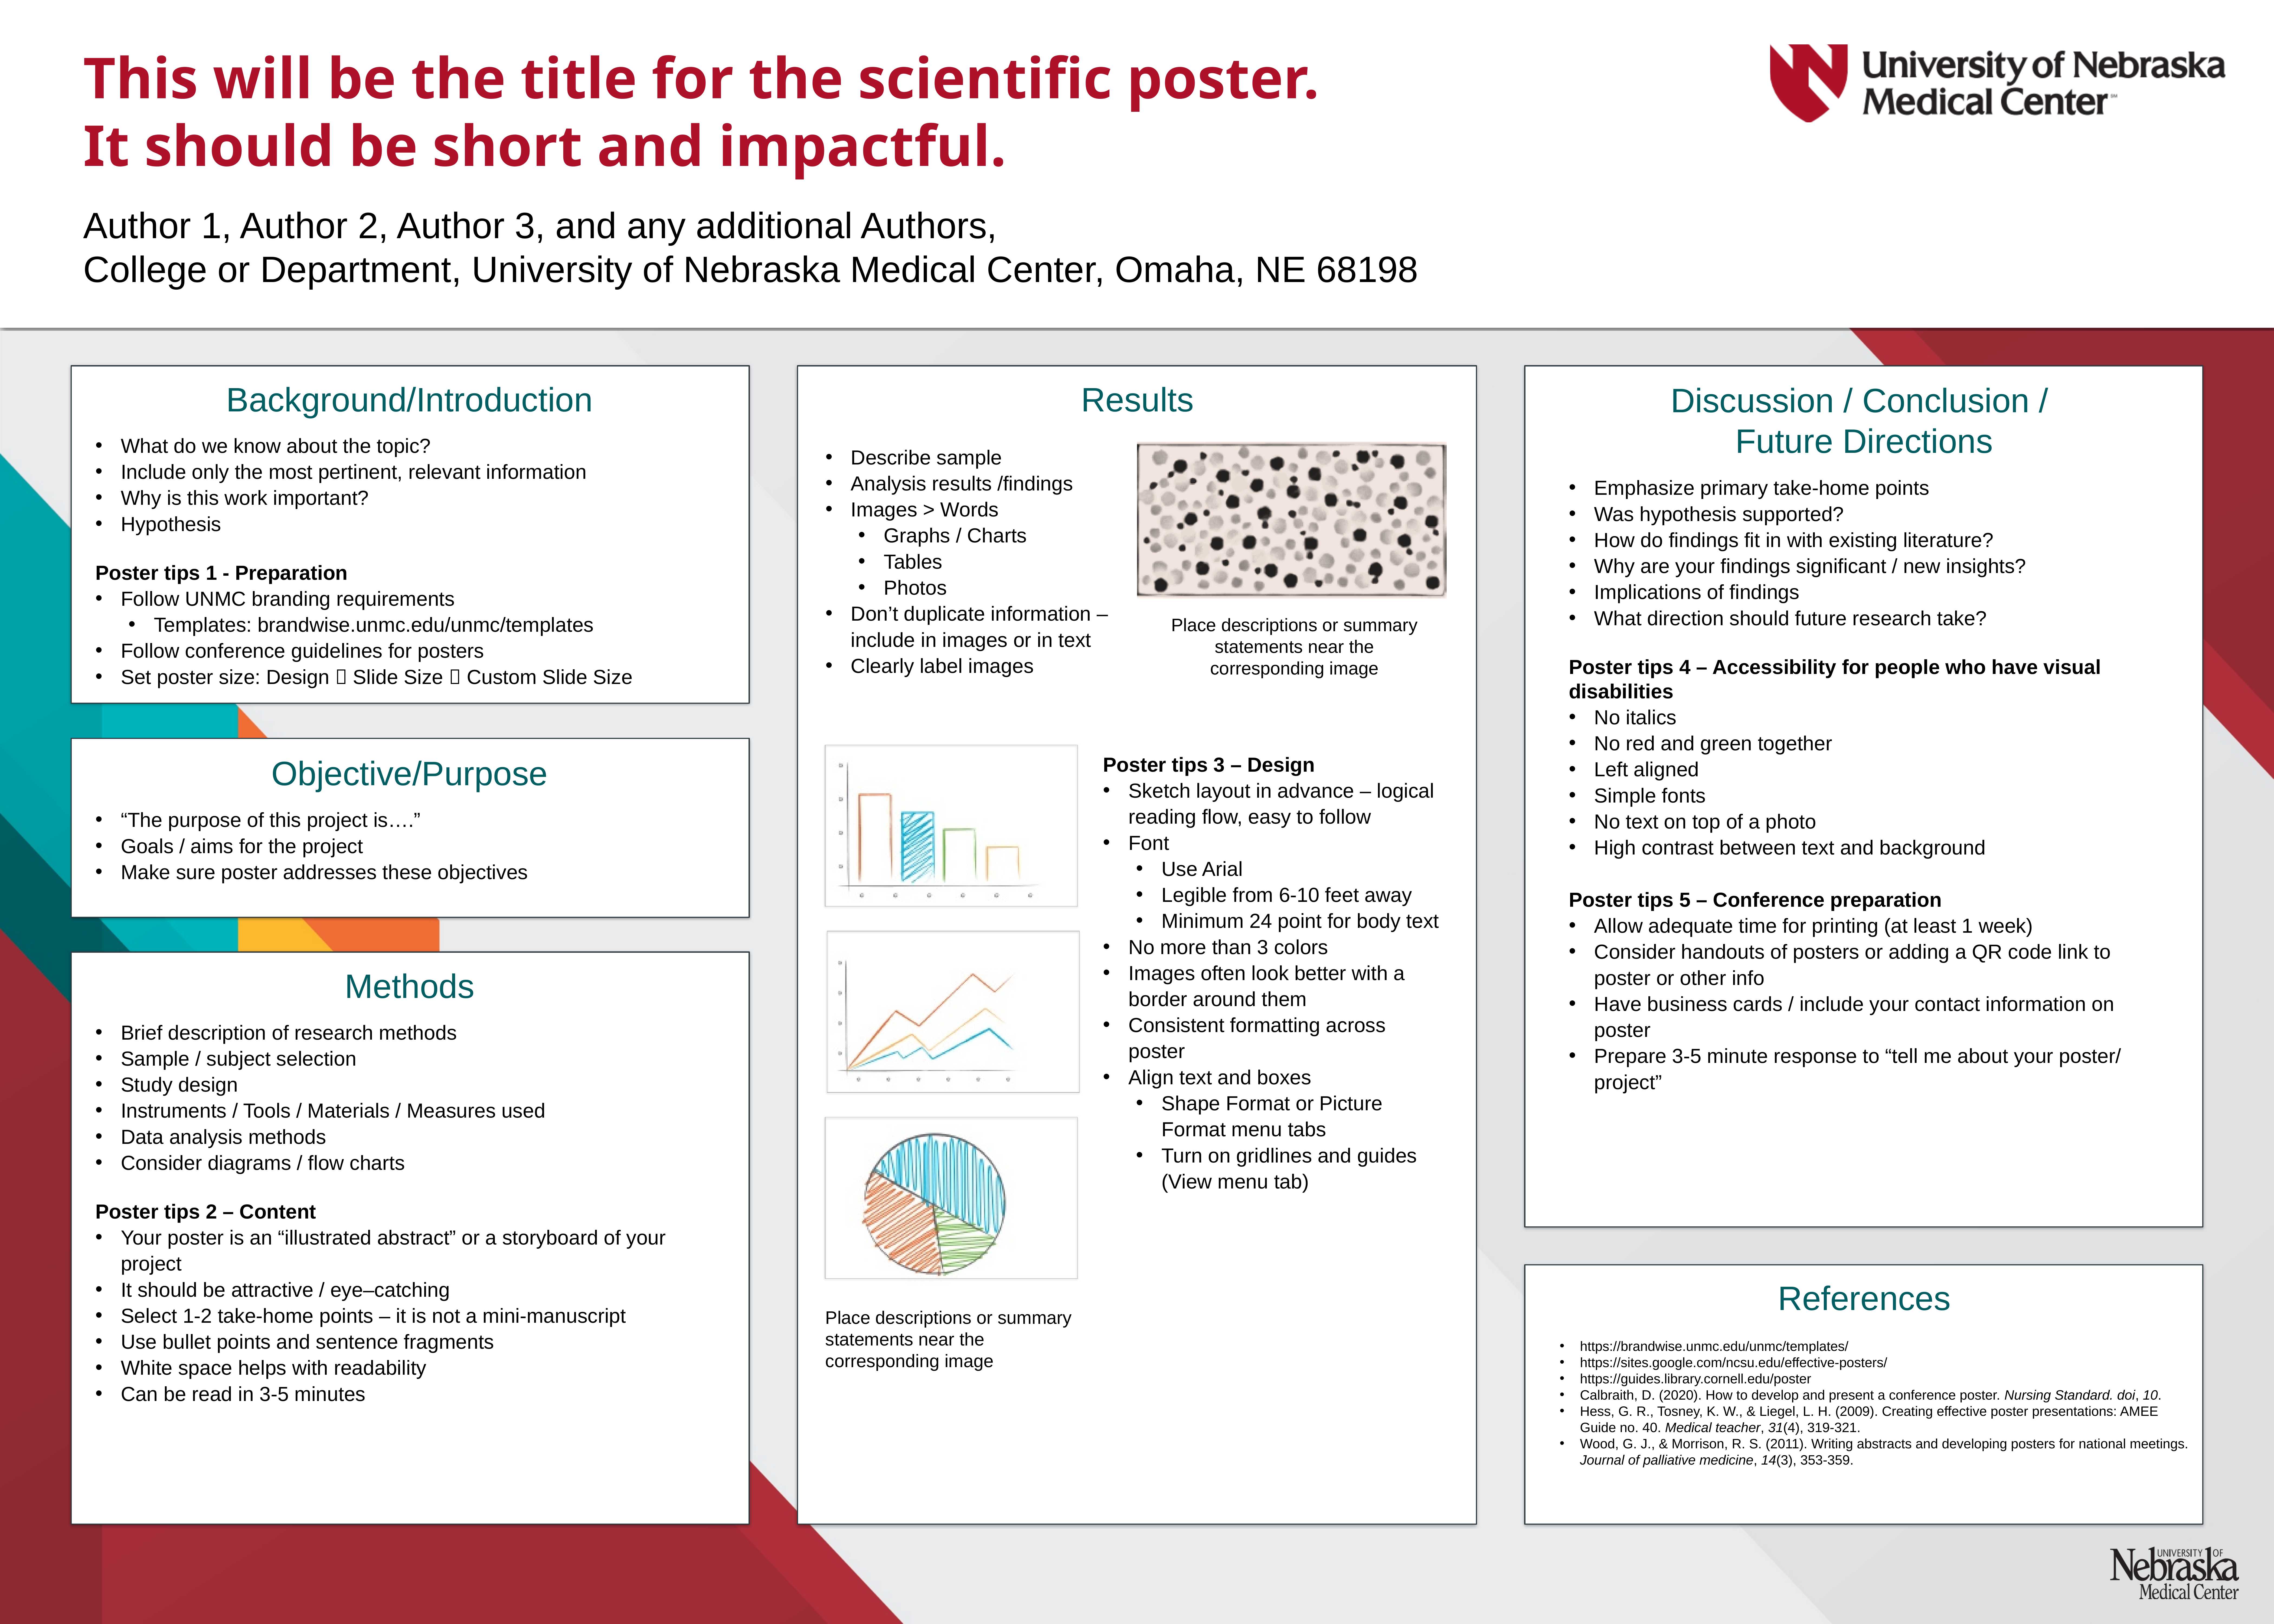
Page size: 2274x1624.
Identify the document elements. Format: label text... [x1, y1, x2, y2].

text_box Objective/Purpose [71, 749, 748, 794]
text_box Place descriptions or summary statements near the corresponding image [1164, 611, 1425, 680]
text_box [1067, 745, 1078, 906]
text_box https://brandwise.unmc.edu/unmc/templates/ https://sites.google.com/ncsu.edu/effective-posters/ https://guides.library.cornell.edu/poster Calbraith, D. (2020). How to develop and present a conference poster. Nursing Standard. doi, 10. Hess, G. R., Tosney, K. W., & Liegel, L. H. (2009). Creating effective poster presentations: AMEE Guide no. 40. Medical teacher, 31(4), 319-321. Wood, G. J., & Morrison, R. S. (2011). Writing abstracts and developing posters for national meetings. Journal of palliative medicine, 14(3), 353-359. [1556, 1335, 2194, 1470]
title This will be the title for the scientific poster. It should be short and impactful. [79, 292, 1493, 315]
title This will be the title for the scientific poster. It should be short and impactful. [79, 40, 1493, 199]
text_box What do we know about the topic? Include only the most pertinent, relevant information Why is this work important? Hypothesis Poster tips 1 - Preparation Follow UNMC branding requirements Templates: brandwise.unmc.edu/unmc/templates Follow conference guidelines for posters Set poster size: Design  Slide Size  Custom Slide Size [91, 429, 727, 690]
text_box [827, 931, 1080, 1093]
text_box Methods [71, 962, 748, 1007]
text_box Poster tips 3 – Design Sketch layout in advance – logical reading flow, easy to follow Font Use Arial Legible from 6-10 feet away Minimum 24 point for body text No more than 3 colors Images often look better with a border around them Consistent formatting across poster Align text and boxes Shape Format or Picture Format menu tabs Turn on gridlines and guides (View menu tab) [1099, 749, 1447, 1195]
text_box [825, 1117, 1078, 1279]
text_box References [1526, 1274, 2203, 1319]
text_box Author 1, Author 2, Author 3, and any additional Authors, College or Department, University of Nebraska Medical Center, Omaha, NE 68198 [79, 199, 1778, 292]
text_box [1525, 1265, 2203, 1524]
picture [0, 328, 2274, 1624]
text_box Background/Introduction [71, 376, 748, 421]
text_box Emphasize primary take-home points Was hypothesis supported? How do findings fit in with existing literature? Why are your findings significant / new insights? Implications of findings What direction should future research take? Poster tips 4 – Accessibility for people who have visual disabilities No italics No red and green together Left aligned Simple fonts No text on top of a photo High contrast between text and background Poster tips 5 – Conference preparation Allow adequate time for printing (at least 1 week) Consider handouts of posters or adding a QR code link to poster or other info Have business cards / include your contact information on poster Prepare 3-5 minute response to “tell me about your poster/ project” [1565, 471, 2174, 1095]
text_box Describe sample Analysis results /findings Images > Words Graphs / Charts Tables Photos Don’t duplicate information – include in images or in text Clearly label images [821, 440, 1113, 679]
text_box [71, 738, 749, 917]
text_box [71, 952, 749, 1524]
text_box [1525, 366, 2203, 1227]
text_box Discussion / Conclusion / Future Directions [1526, 376, 2203, 462]
text_box [797, 366, 1477, 1524]
text_box [71, 366, 749, 703]
text_box Brief description of research methods Sample / subject selection Study design Instruments / Tools / Materials / Measures used Data analysis methods Consider diagrams / flow charts Poster tips 2 – Content Your poster is an “illustrated abstract” or a storyboard of your project It should be attractive / eye–catching Select 1-2 take-home points – it is not a mini-manuscript Use bullet points and sentence fragments White space helps with readability Can be read in 3-5 minutes [91, 1016, 727, 1407]
text_box Place descriptions or summary statements near the corresponding image [821, 1304, 1078, 1373]
text_box “The purpose of this project is….” Goals / aims for the project Make sure poster addresses these objectives [91, 803, 727, 885]
text_box Results [798, 376, 1477, 421]
